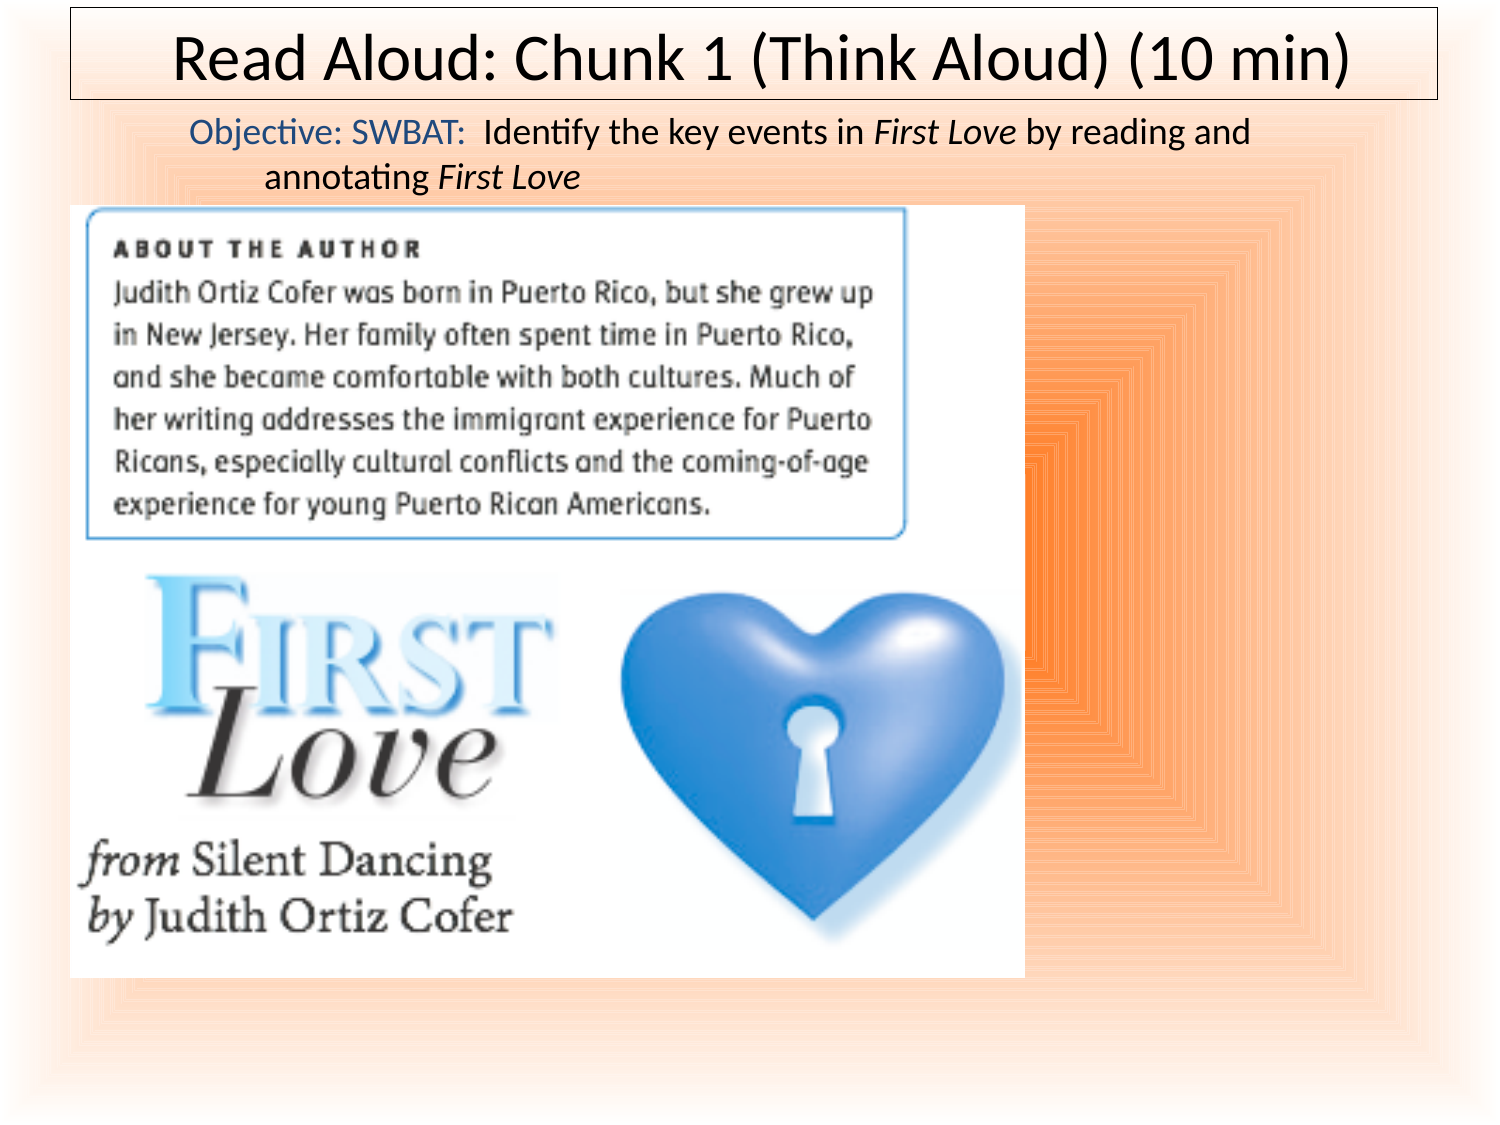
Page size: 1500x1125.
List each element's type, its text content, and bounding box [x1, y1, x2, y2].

picture [70, 205, 1026, 978]
text_box Objective: SWBAT: Identify the key events in First Love by reading and annotating First Love [70, 99, 1413, 205]
title Read Aloud: Chunk 1 (Think Aloud) (10 min) [70, 7, 1438, 100]
